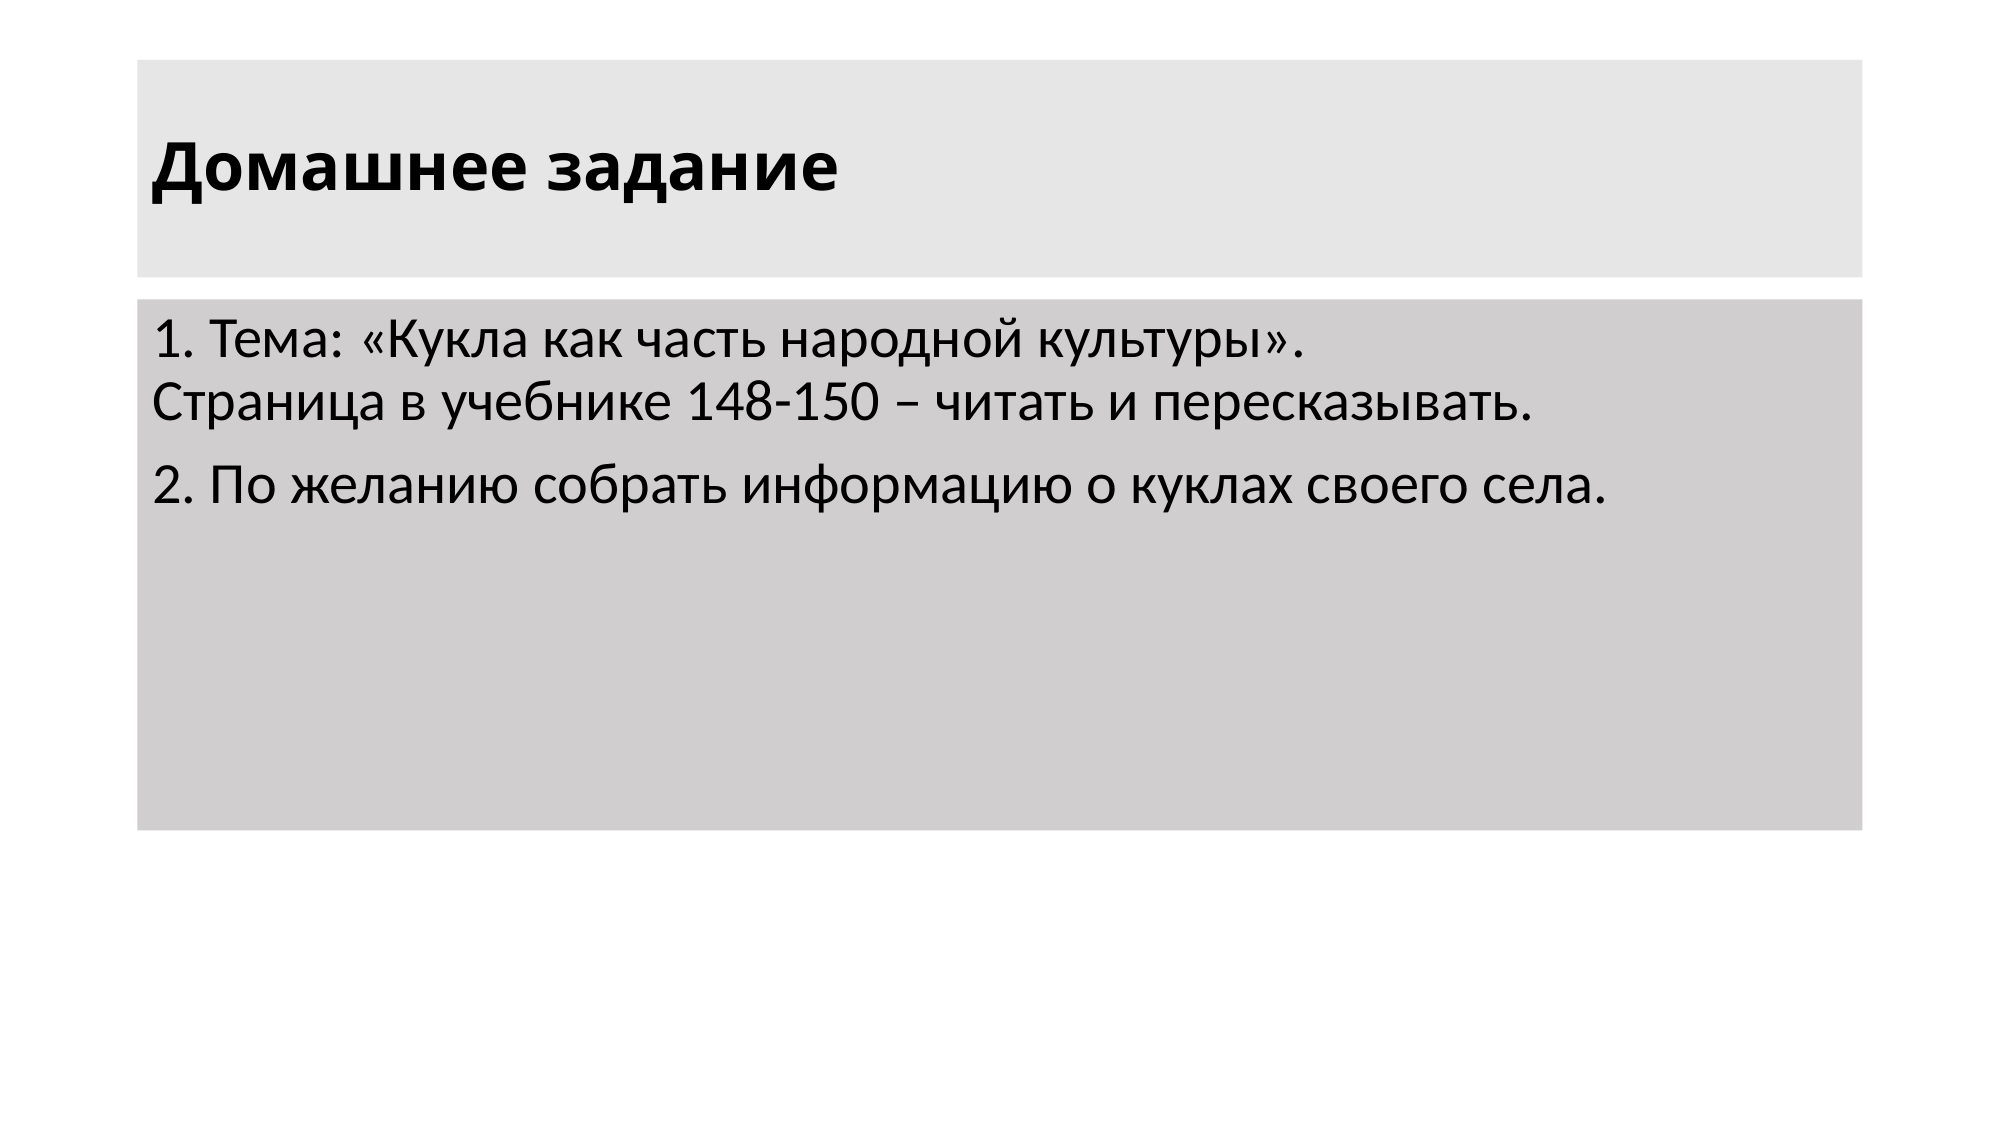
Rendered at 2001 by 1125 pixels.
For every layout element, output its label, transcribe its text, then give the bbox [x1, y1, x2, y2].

list 1. Тема: «Кукла как часть народной культуры». Страница в учебнике 148-150 – читать и пересказывать. 2. По желанию собрать информацию о куклах своего села. [137, 299, 1863, 831]
title Домашнее задание [137, 59, 1863, 278]
